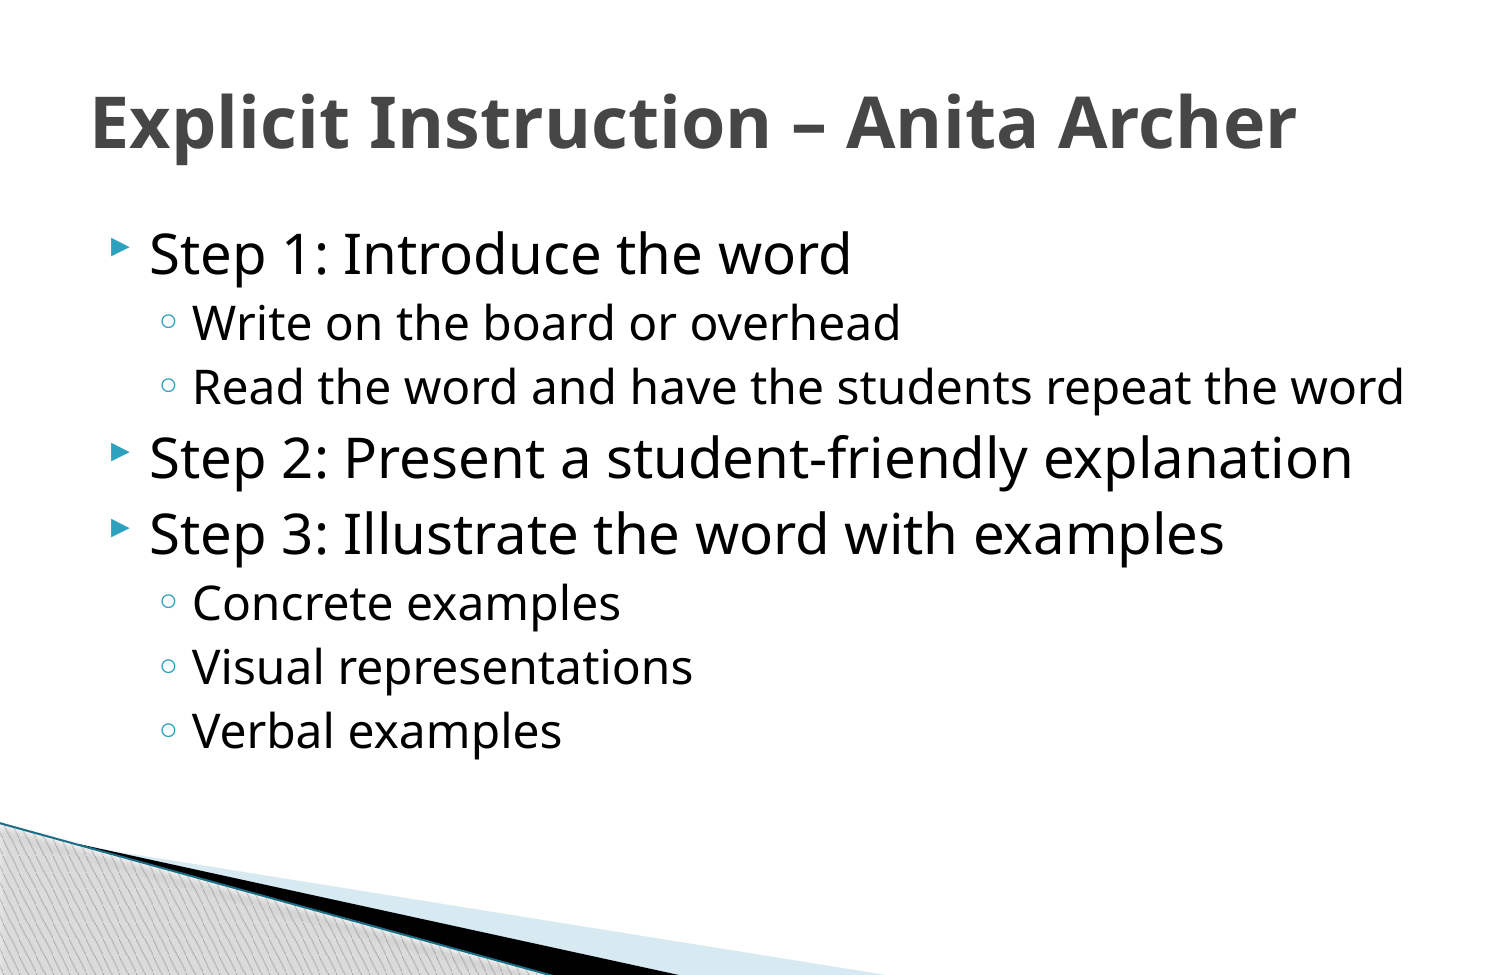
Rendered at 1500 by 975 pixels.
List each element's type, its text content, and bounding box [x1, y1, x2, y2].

title Explicit Instruction – Anita Archer [75, 39, 1425, 202]
list Step 1: Introduce the word Write on the board or overhead Read the word and have the students repeat the word Step 2: Present a student-friendly explanation Step 3: Illustrate the word with examples Concrete examples Visual representations Verbal examples [74, 210, 1426, 855]
